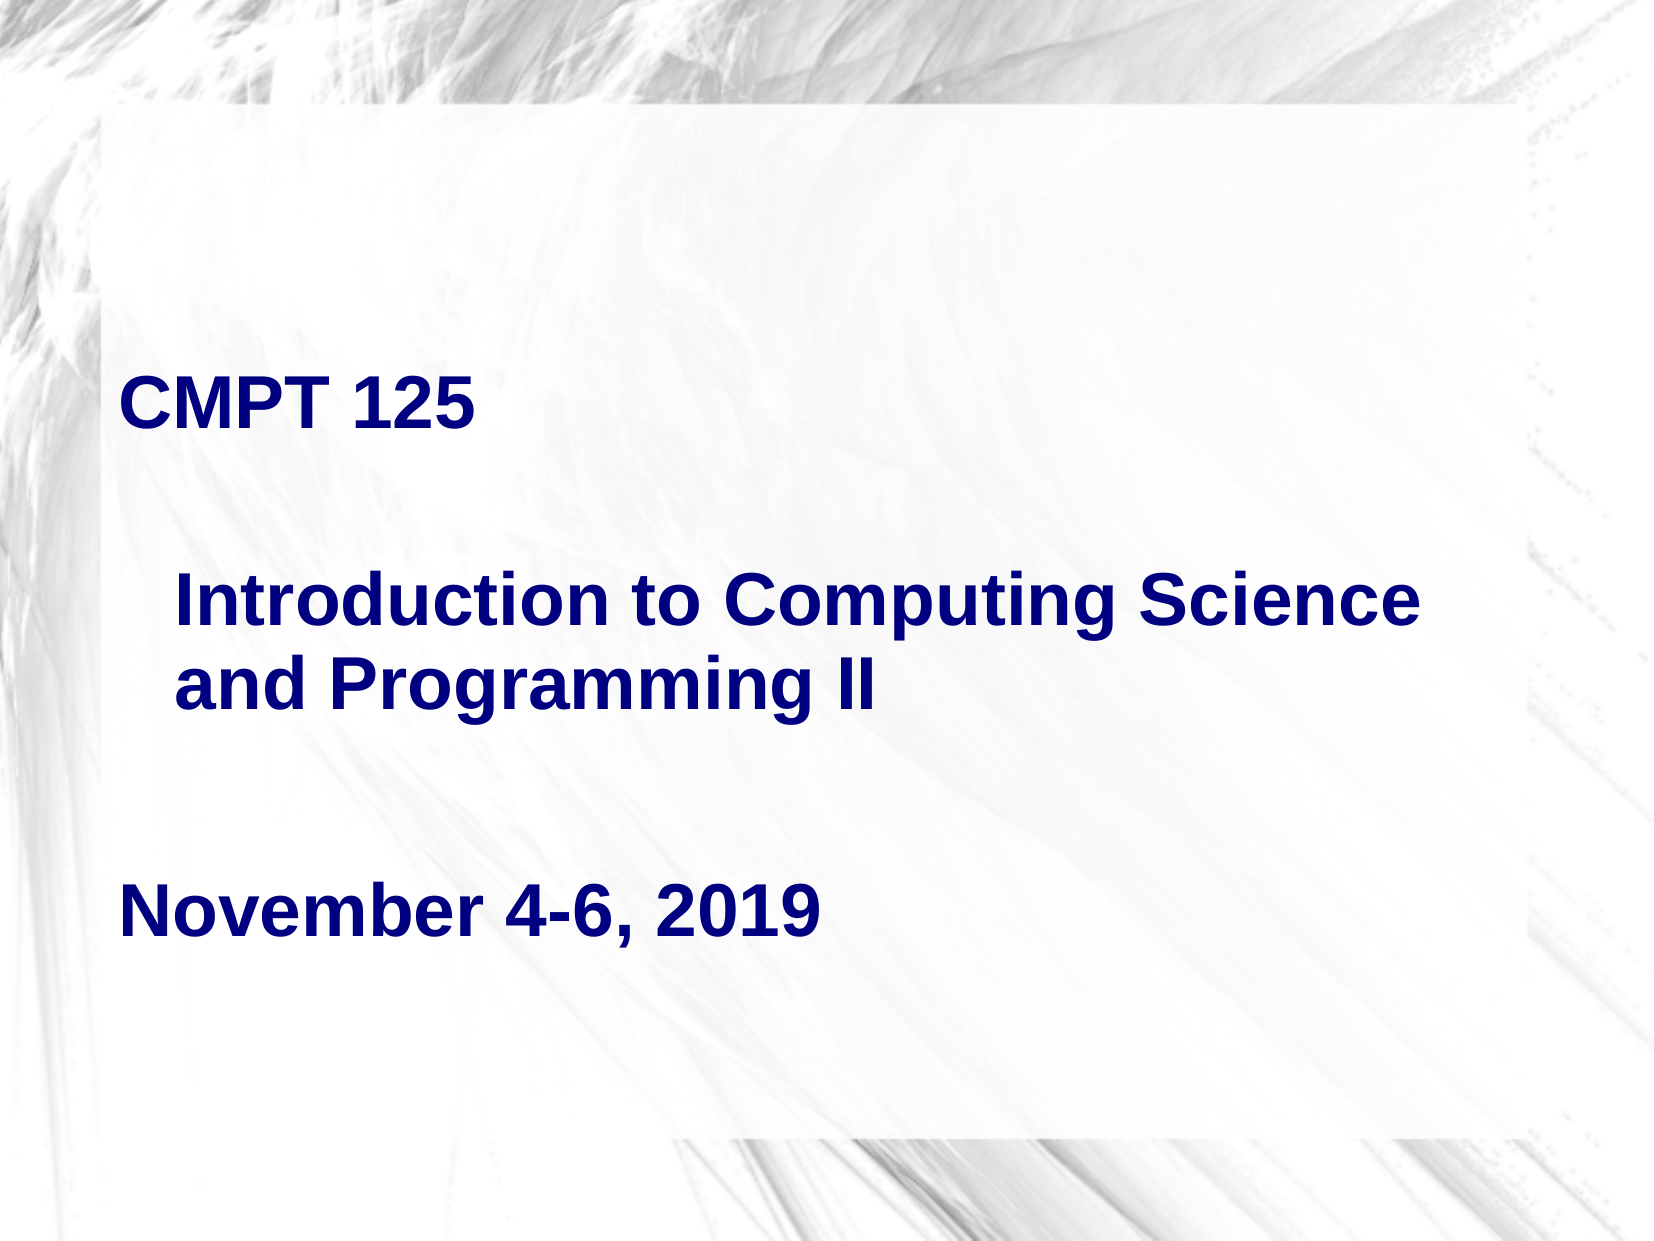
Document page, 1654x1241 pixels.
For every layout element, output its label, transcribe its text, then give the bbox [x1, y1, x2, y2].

list CMPT 125 Introduction to Computing Science and Programming II November 4-6, 2019 [118, 236, 1571, 1171]
picture [0, 0, 1654, 1241]
